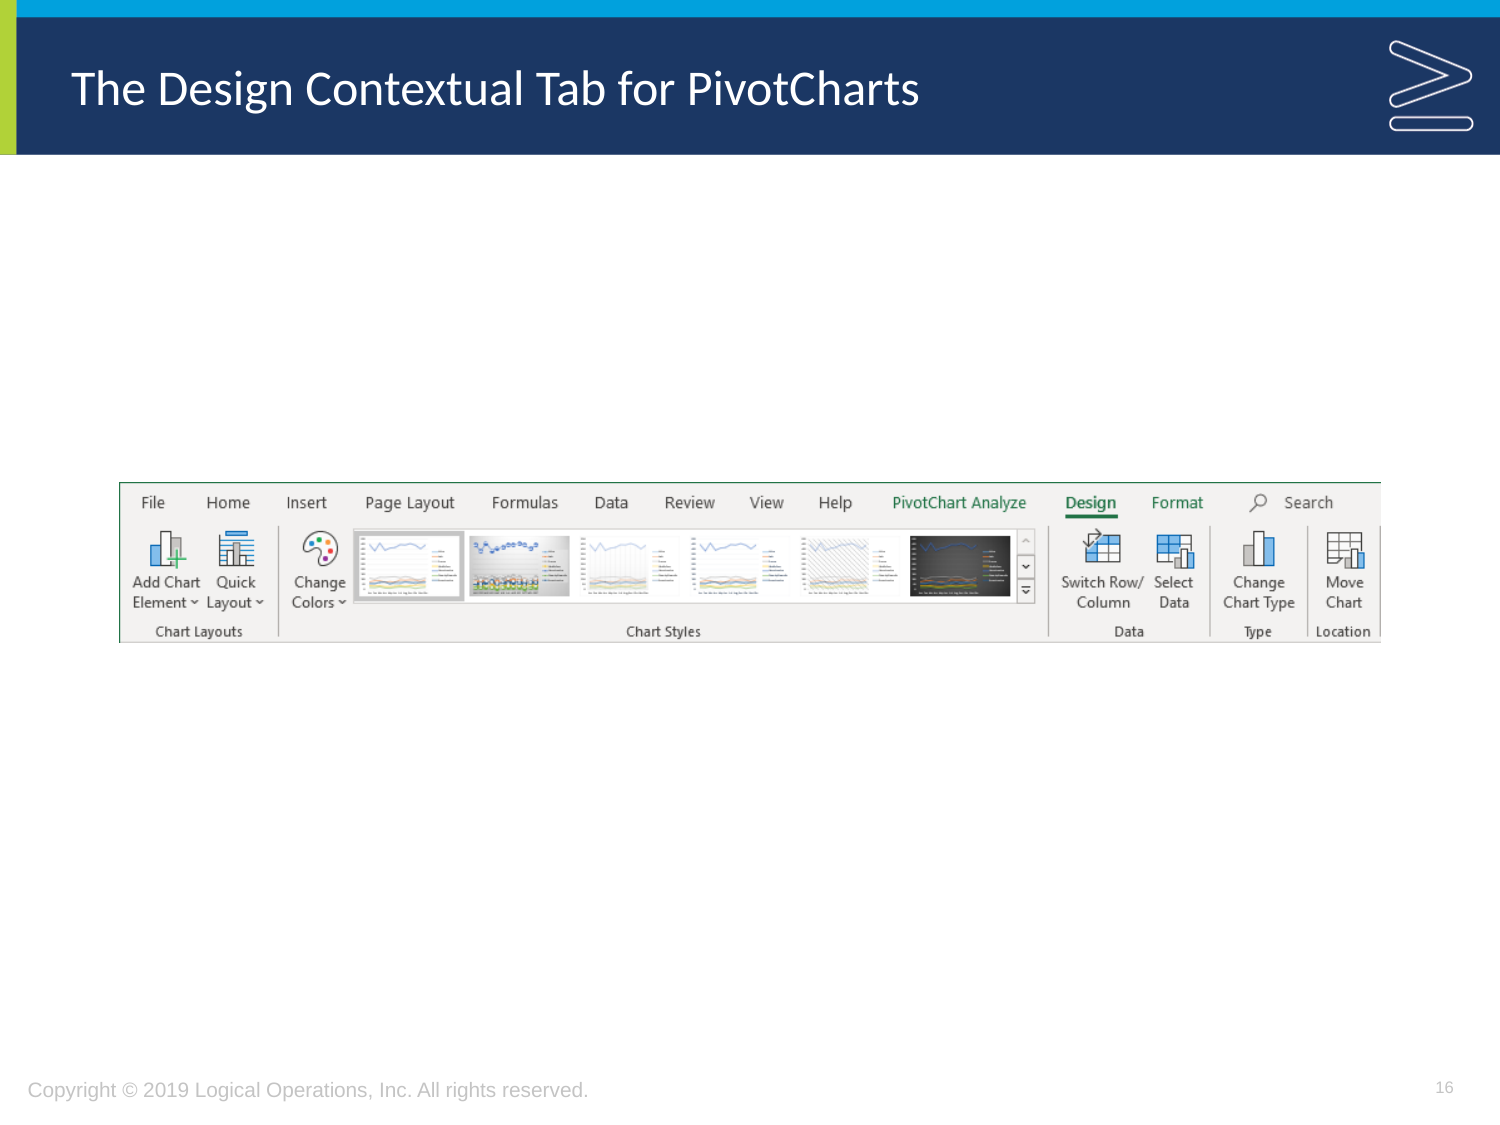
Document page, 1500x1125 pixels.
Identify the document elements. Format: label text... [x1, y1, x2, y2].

title The Design Contextual Tab for PivotCharts [56, 16, 1350, 155]
slide_number 16 [1118, 1057, 1469, 1118]
picture [119, 482, 1381, 643]
picture [0, 0, 56, 155]
picture [1350, 18, 1500, 155]
